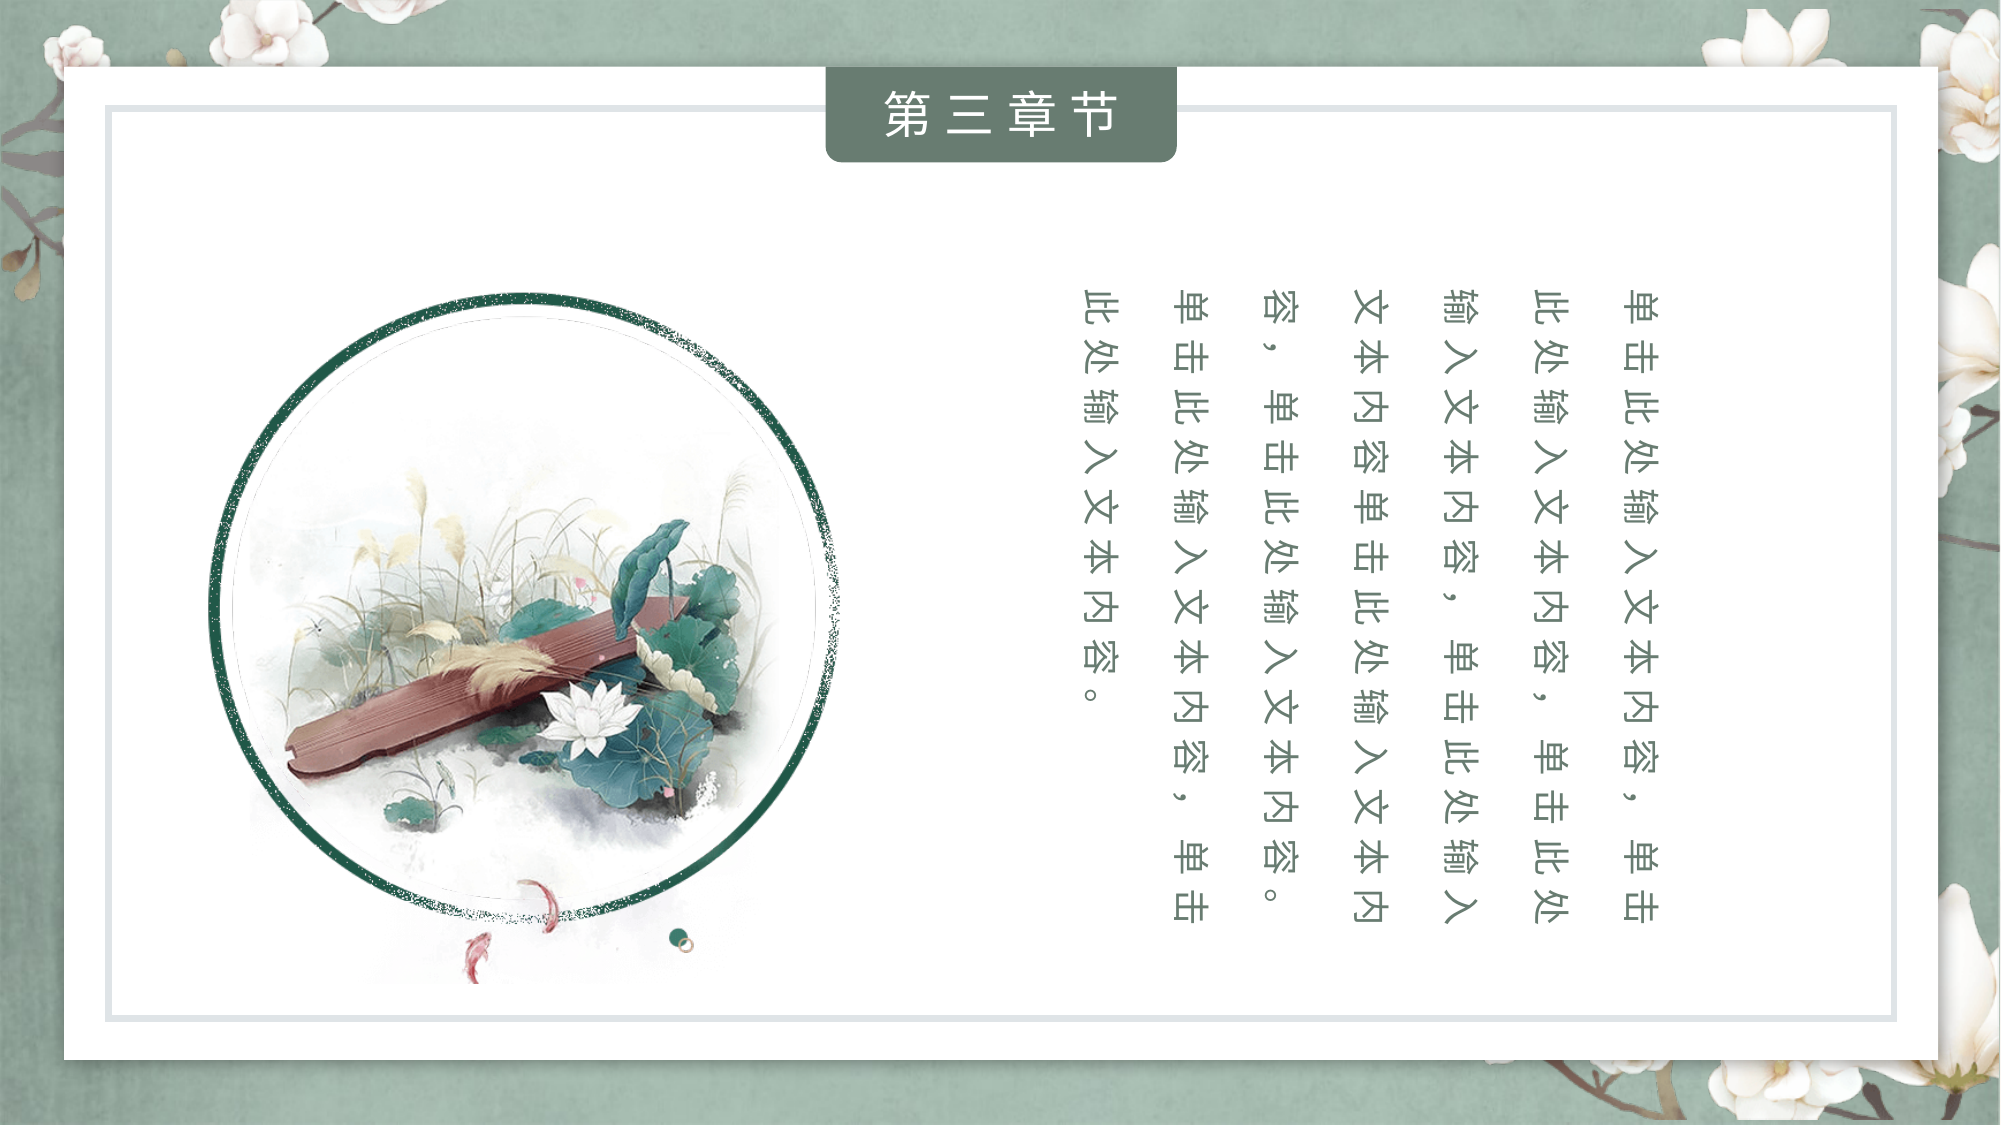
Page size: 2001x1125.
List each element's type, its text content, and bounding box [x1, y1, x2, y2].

text_box 单击此处输入文本内容，单击此处输入文本内容，单击此处输入文本内容，单击此处输入文本内容单击此处输入文本内容，单击此处输入文本内容。单击此处输入文本内容，单击此处输入文本内容。 [1050, 273, 1717, 984]
picture [0, 0, 2001, 1125]
